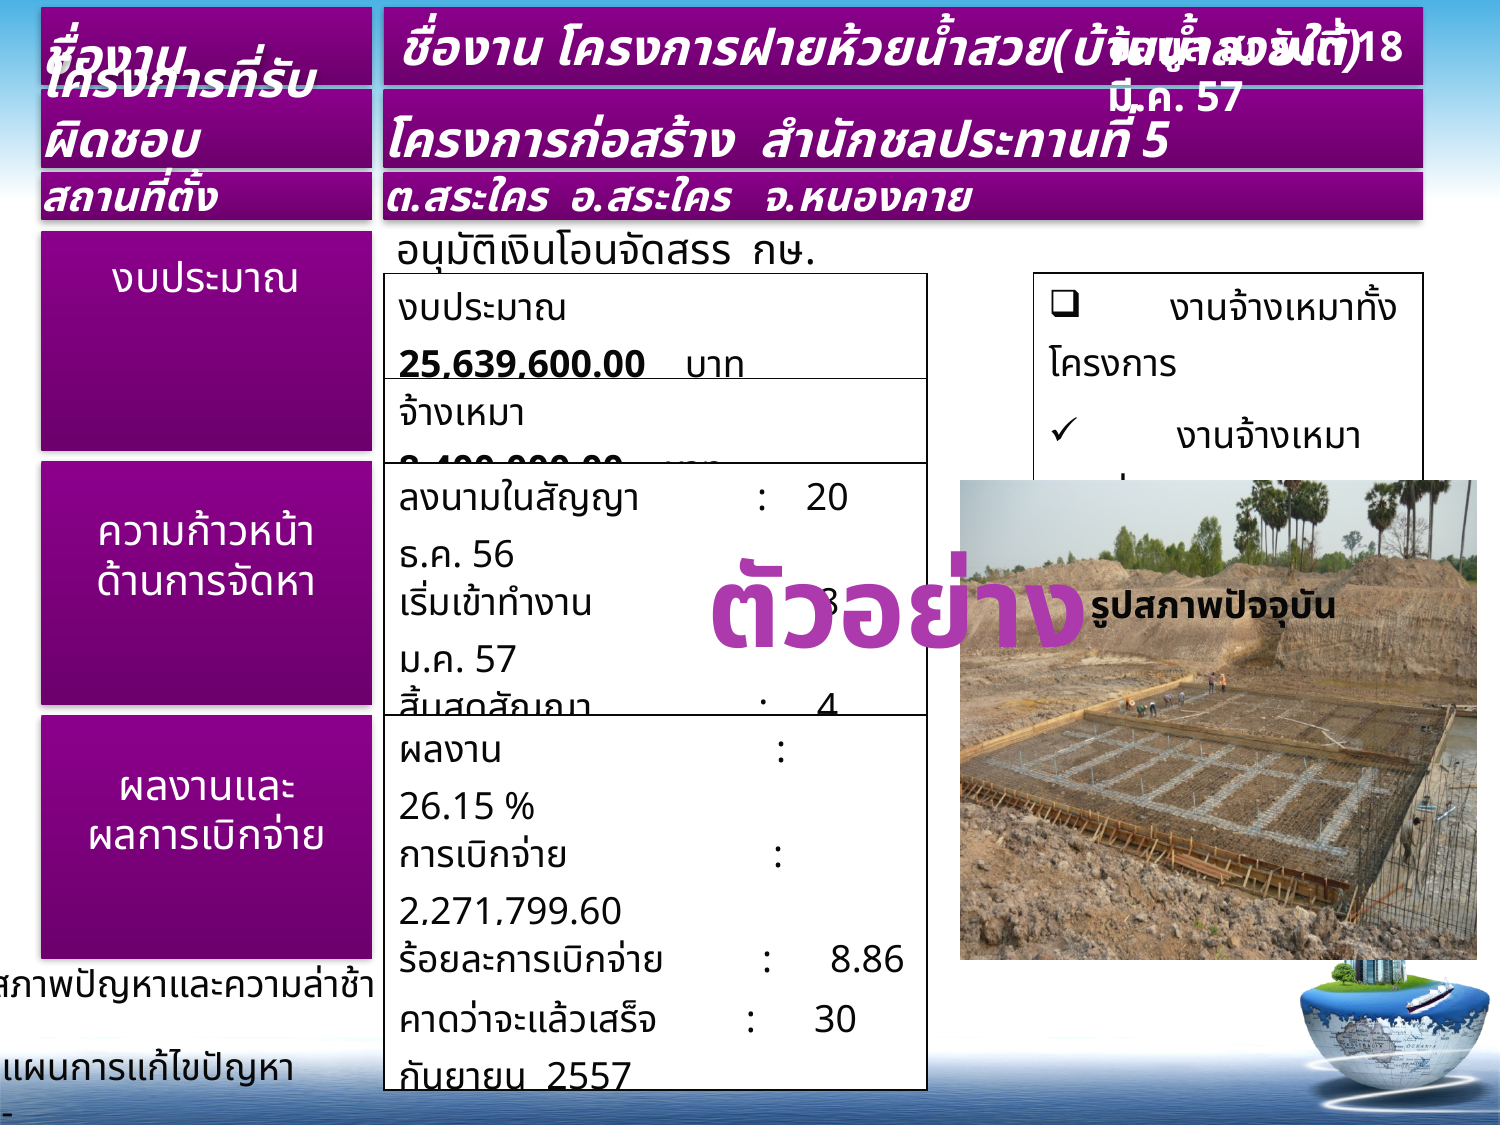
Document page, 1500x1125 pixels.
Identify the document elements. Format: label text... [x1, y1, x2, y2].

table_cell ร้อยละการเบิกจ่าย : 8.86 [385, 925, 926, 985]
table_cell จ้างเหมา 8,400,000.00 บาท [385, 379, 926, 462]
table_header งานจ้างเหมาทั้งโครงการ [1034, 274, 1422, 401]
text_box ข้อมูล ณ วันที่ 18 มี.ค. 57 [1092, 12, 1424, 128]
picture [310, 480, 1500, 1125]
table_cell เริ่มเข้าทำงาน : 8 ม.ค. 57 [385, 568, 692, 673]
table_cell การเบิกจ่าย : 2,271,799.60 [385, 820, 926, 925]
text_box ผลงานและ ผลการเบิกจ่าย [41, 715, 372, 952]
text_box อนุมัติเงินโอนจัดสรร กษ. 0303/15600 ลว. 5 พ.ย. 56 [381, 215, 1057, 330]
text_box ต.สระใคร อ.สระใคร จ.หนองคาย [383, 172, 1424, 220]
text_box ชื่องาน [41, 7, 372, 85]
text_box สภาพปัญหาและความล่าช้า - [0, 952, 391, 1058]
table_header ผลงาน : 26.15 % [385, 716, 926, 820]
text_box สถานที่ตั้ง [41, 172, 372, 220]
table_cell สิ้นสุดสัญญา : 4 ก.ย. 57 [385, 673, 926, 714]
text_box ตัวอย่าง [692, 527, 955, 678]
table_header ลงนามในสัญญา : 20 ธ.ค. 56 [385, 464, 926, 568]
text_box แผนการแก้ไขปัญหา - [0, 1035, 310, 1125]
text_box โครงการที่รับผิดชอบ [41, 89, 372, 168]
title ชื่องาน โครงการฝายห้วยน้ำสวย(บ้านน้ำสวยใต้) [383, 7, 1424, 85]
text_box ความก้าวหน้า ด้านการจัดหา [41, 461, 372, 705]
text_box โครงการก่อสร้าง สำนักชลประทานที่ 5 [383, 89, 1424, 168]
table_header งบประมาณ 25,639,600.00 บาท [385, 274, 926, 378]
text_box งบประมาณ [41, 231, 372, 451]
table_cell คาดว่าจะแล้วเสร็จ : 30 กันยายน 2557 [385, 985, 926, 1089]
table_cell งานจ้างเหมาบางส่วน [1034, 401, 1422, 478]
